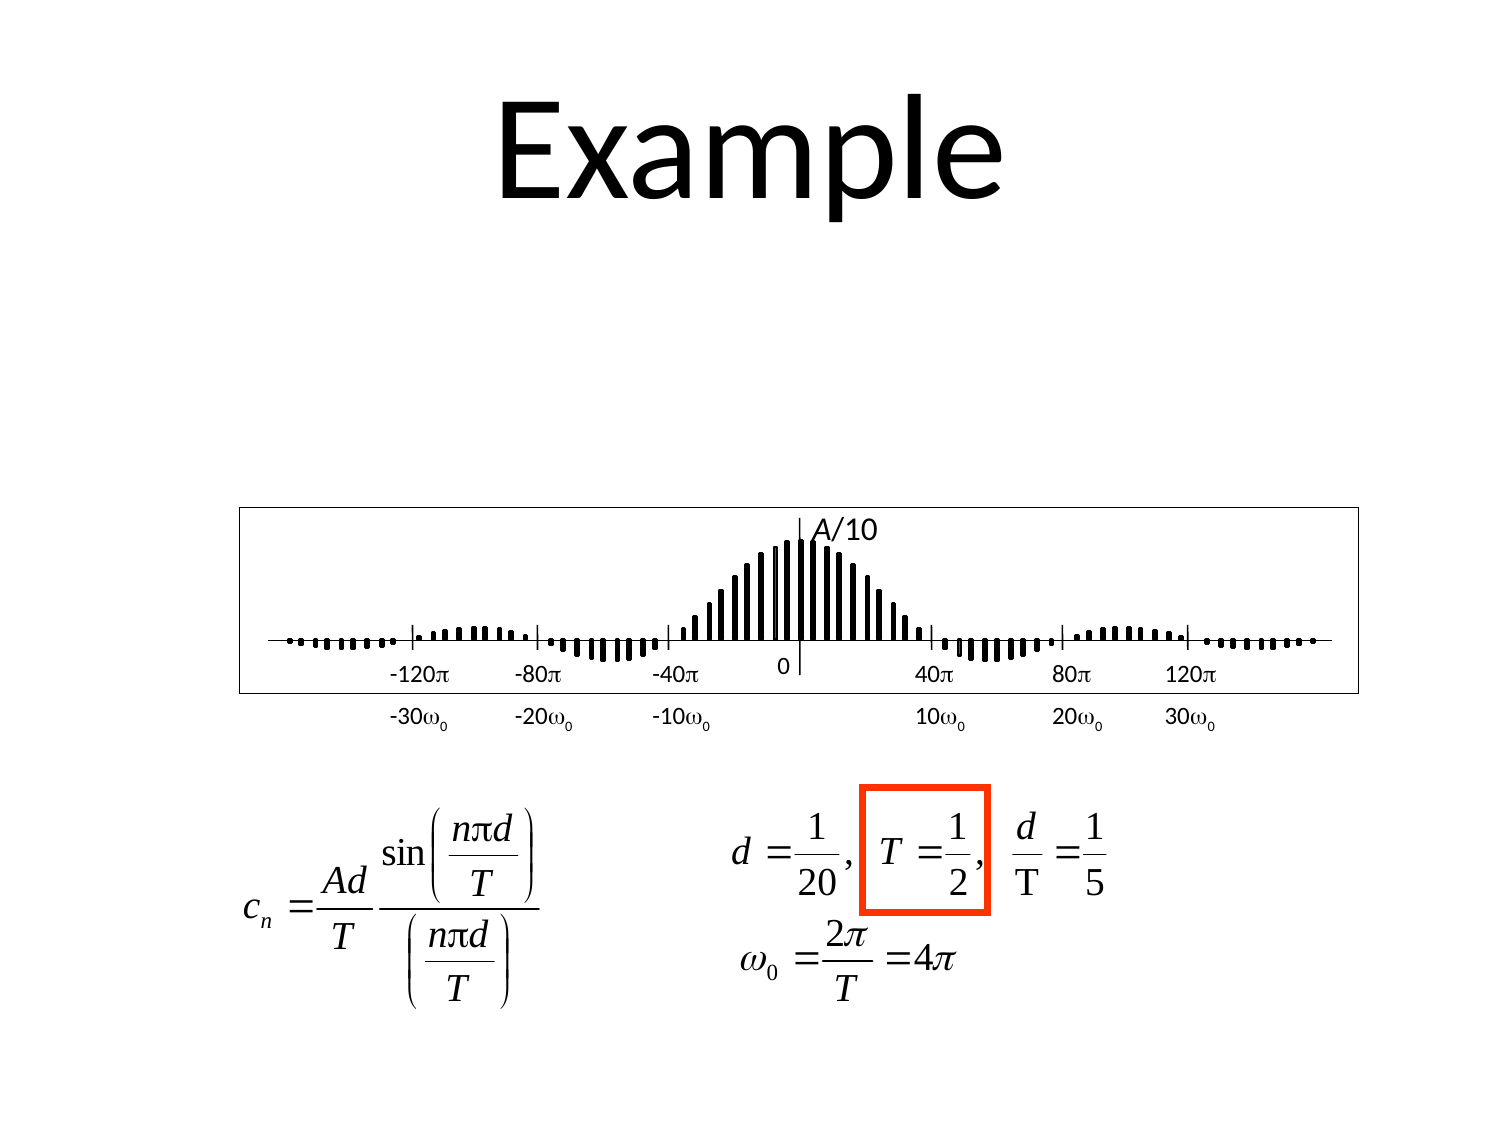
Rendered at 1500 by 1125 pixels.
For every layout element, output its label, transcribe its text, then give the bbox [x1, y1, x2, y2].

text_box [237, 799, 547, 1018]
text_box [862, 787, 988, 798]
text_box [724, 799, 1114, 1012]
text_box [224, 499, 1376, 738]
title Example [75, 45, 1425, 233]
